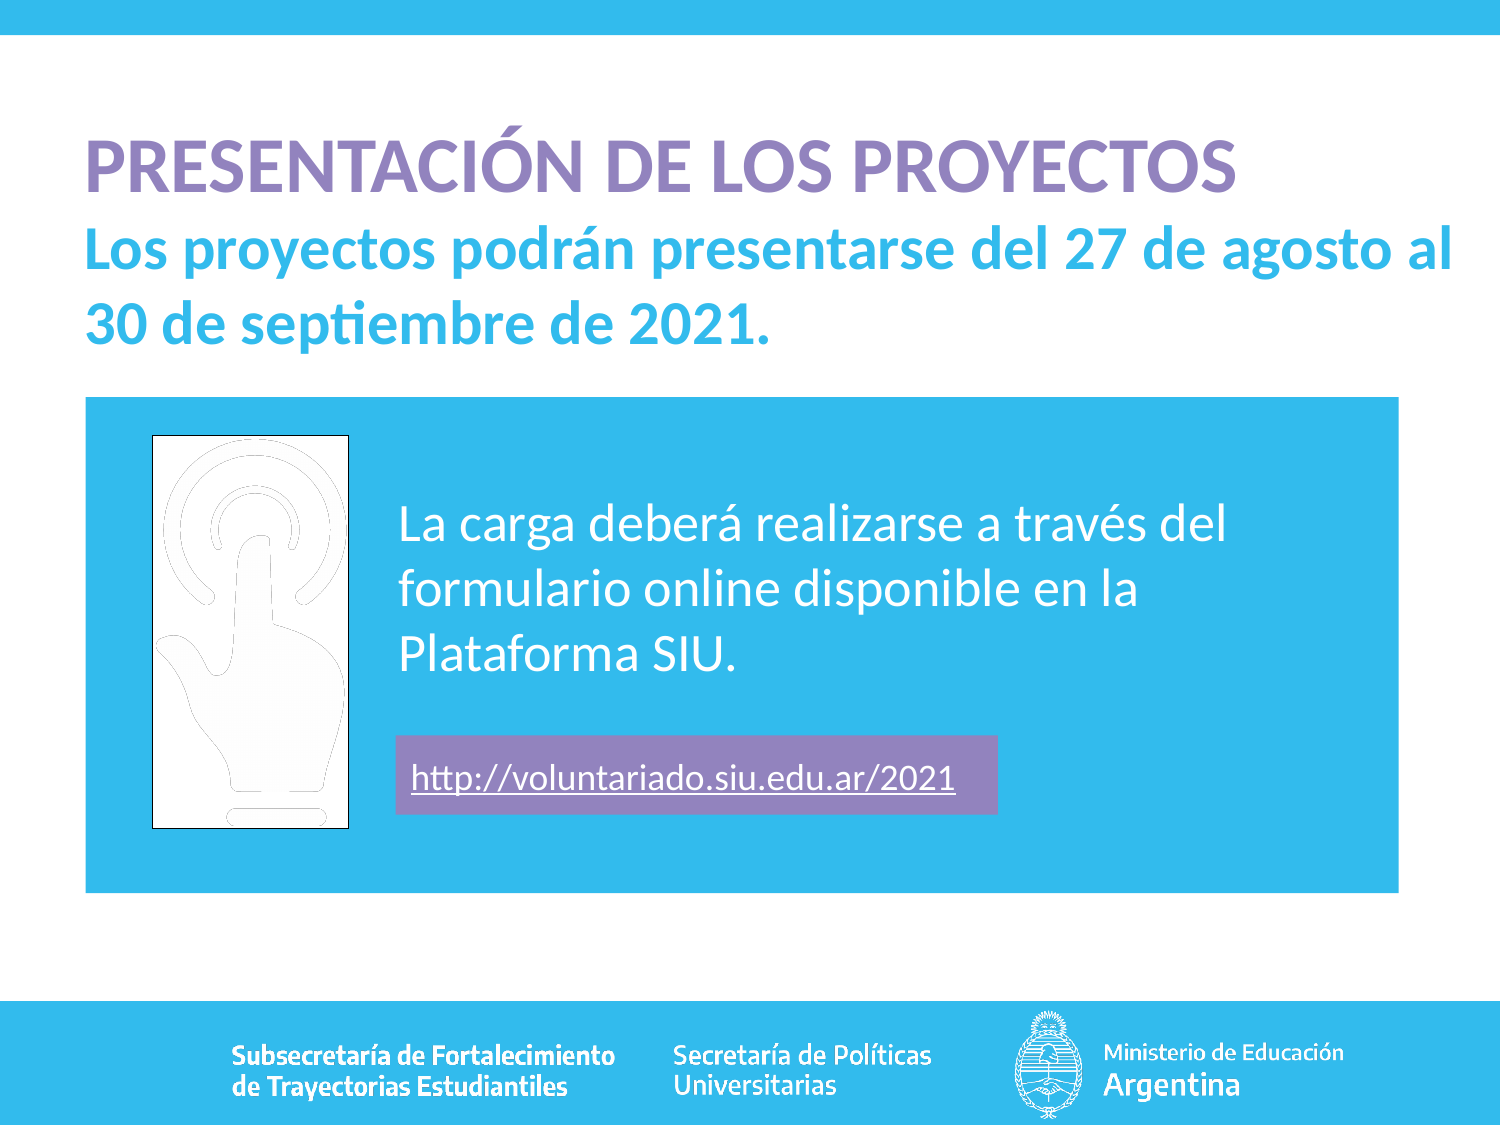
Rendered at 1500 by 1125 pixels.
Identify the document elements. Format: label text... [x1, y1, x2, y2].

text_box La carga deberá realizarse a través del formulario online disponible en la Plataforma SIU. [383, 480, 1282, 691]
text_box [151, 435, 349, 829]
text_box Los proyectos podrán presentarse del 27 de agosto al 30 de septiembre de 2021. [69, 199, 1471, 365]
text_box [0, 0, 1500, 36]
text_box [0, 1001, 1500, 1125]
text_box [395, 735, 998, 745]
text_box PRESENTACIÓN DE LOS PROYECTOS [69, 105, 1399, 199]
text_box http://voluntariado.siu.edu.ar/2021 [395, 745, 1046, 806]
text_box [85, 397, 1399, 894]
text_box [395, 806, 998, 815]
